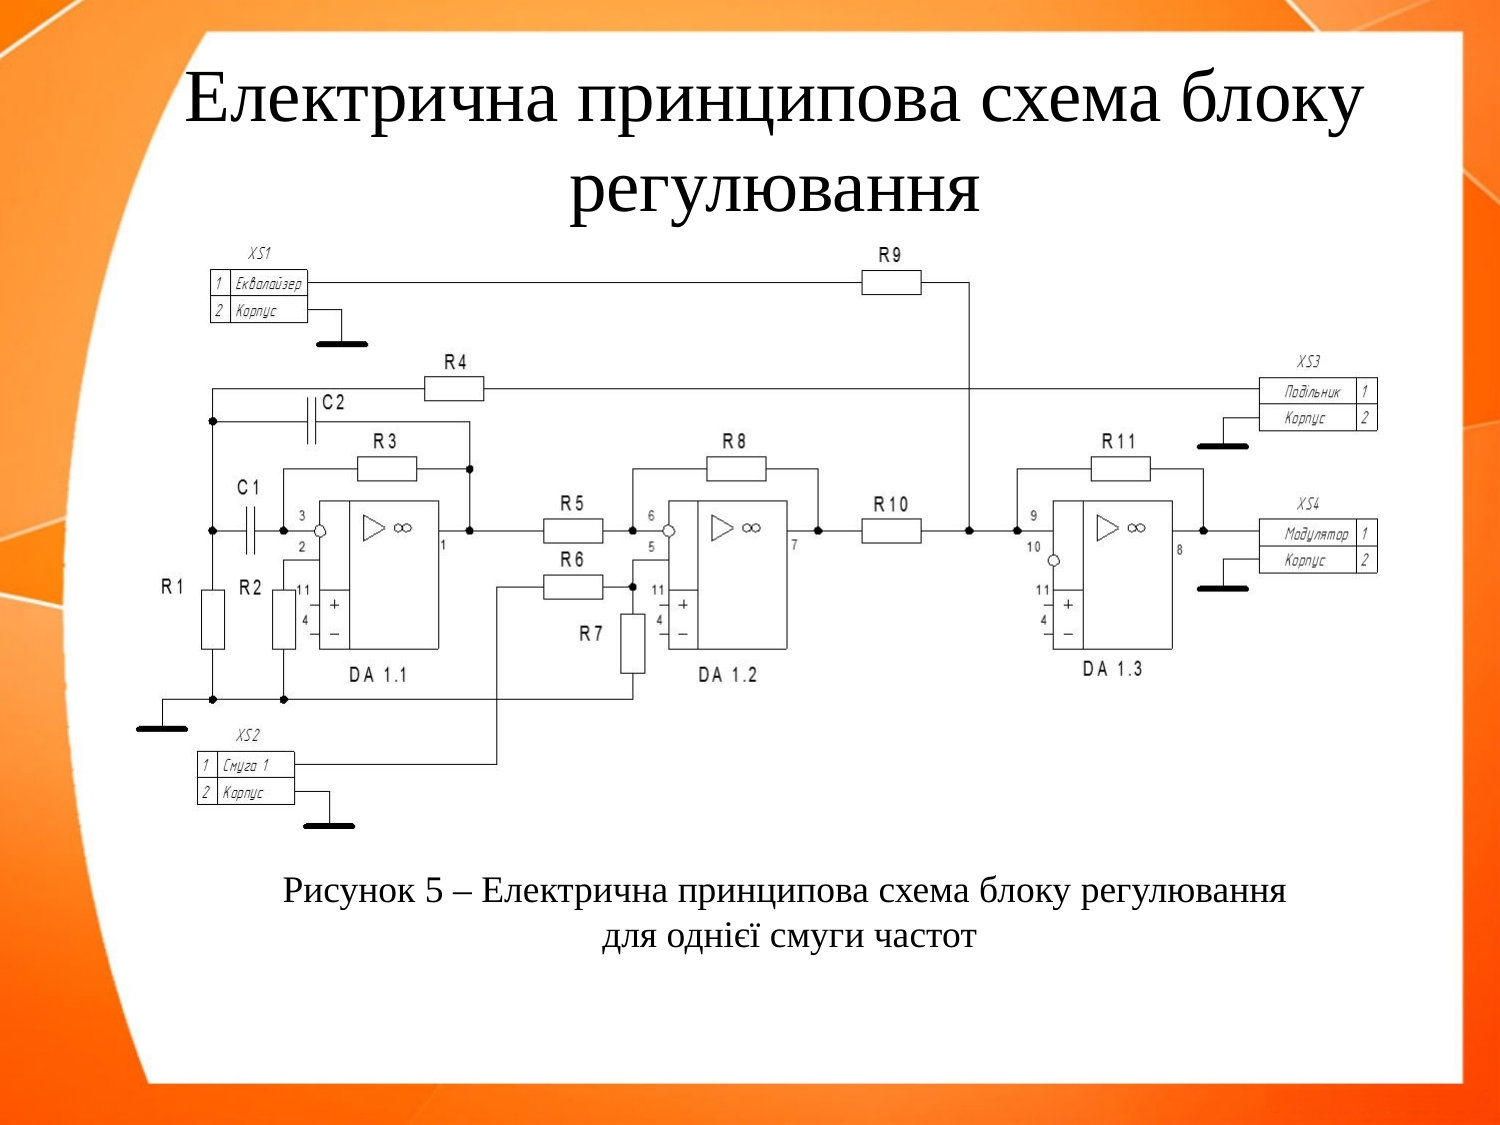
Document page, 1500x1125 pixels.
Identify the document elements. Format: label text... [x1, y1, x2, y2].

text_box Рисунок 5 – Електрична принципова схема блоку регулювання для однієї смуги частот [267, 857, 1312, 963]
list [135, 243, 1380, 829]
title Електрична принципова схема блоку регулювання [100, 42, 1451, 231]
picture [0, 0, 1500, 1125]
